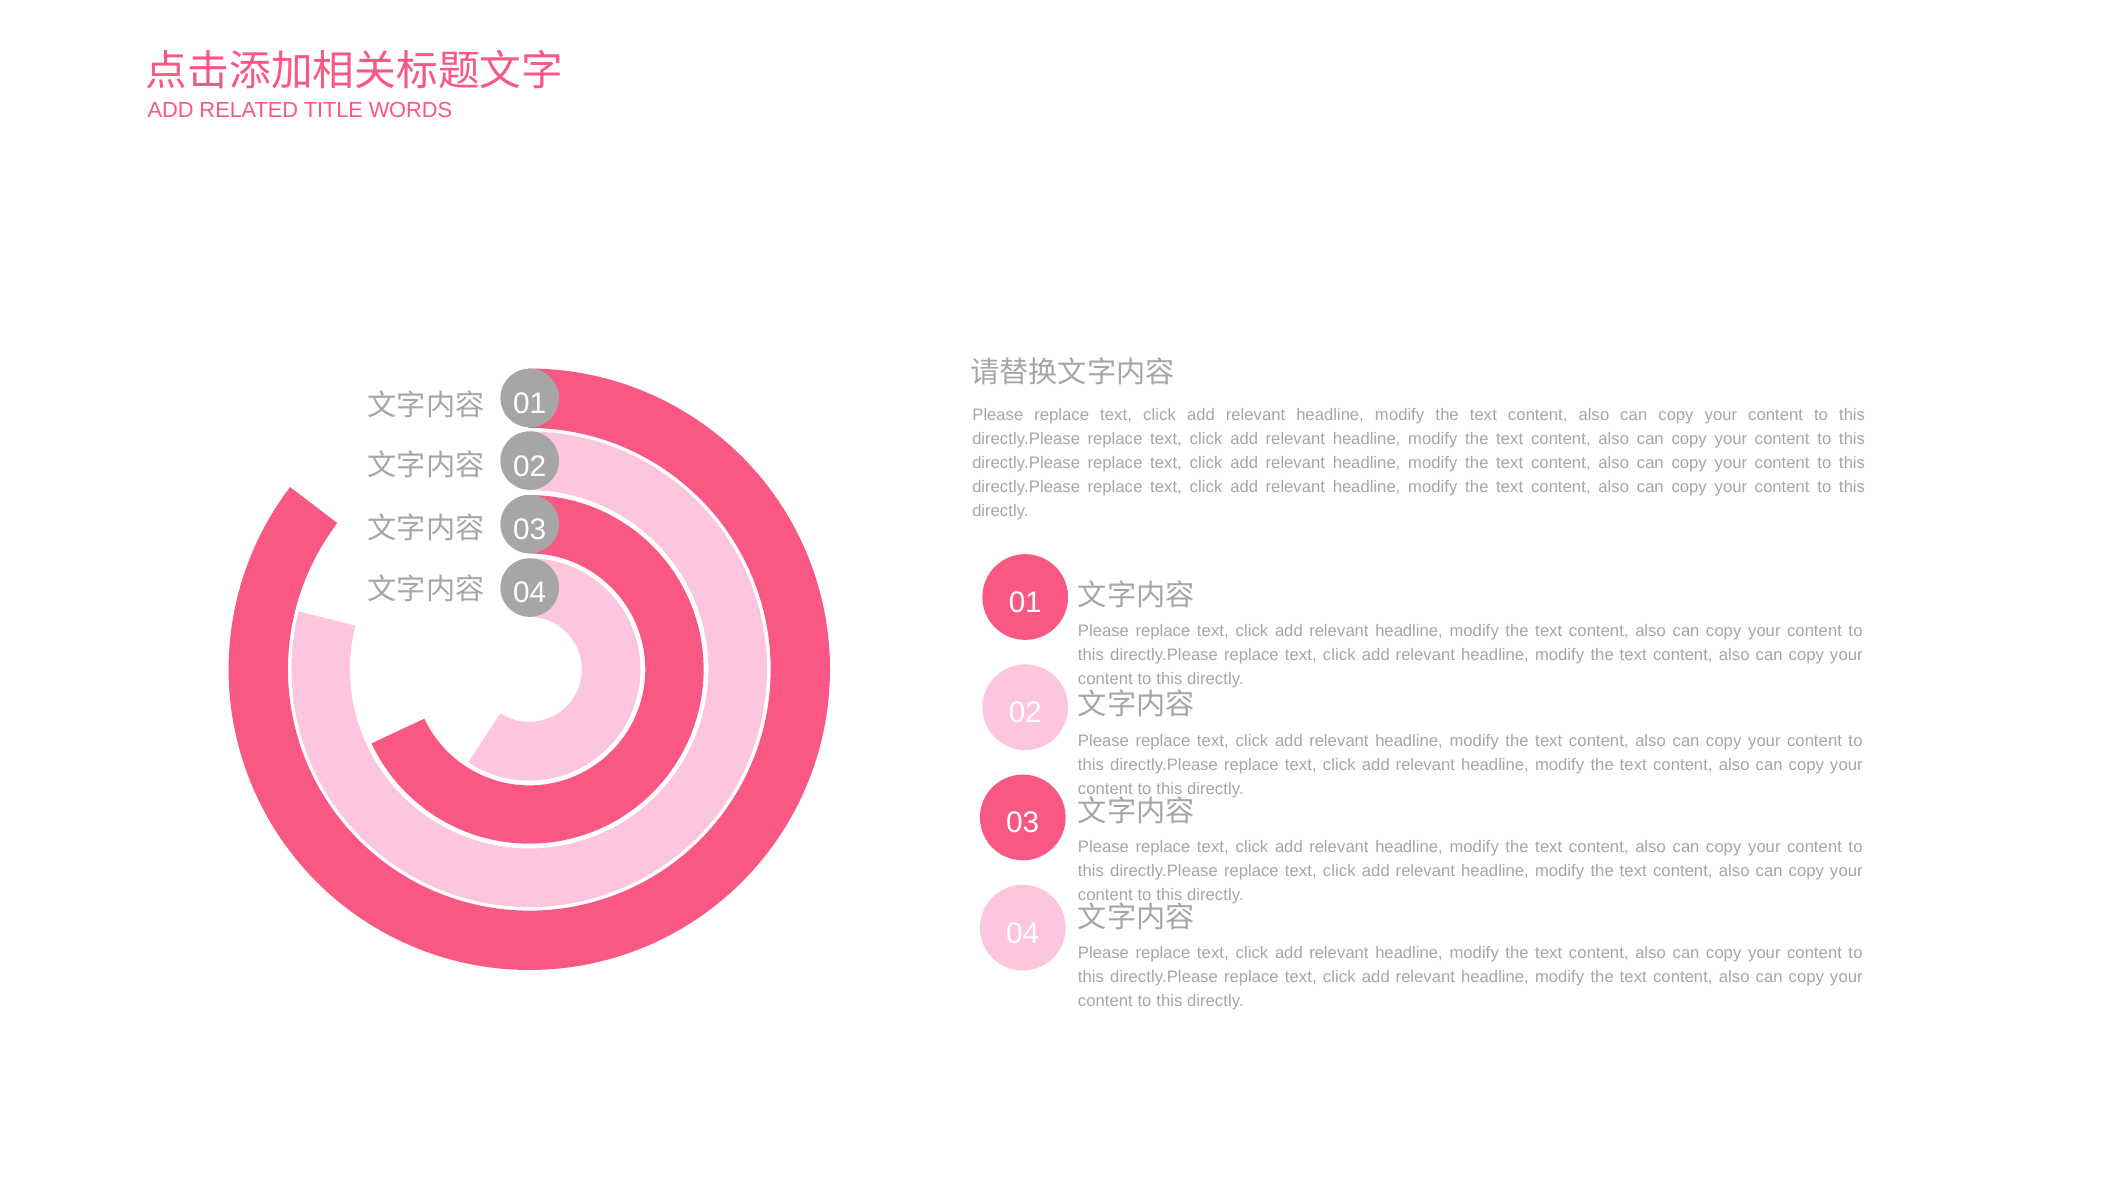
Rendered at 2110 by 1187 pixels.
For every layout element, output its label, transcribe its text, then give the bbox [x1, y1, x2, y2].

text_box Please replace text, click add relevant headline, modify the text content, also can copy your content to this directly.Please replace text, click add relevant headline, modify the text content, also can copy your content to this directly. [1077, 937, 1864, 1010]
text_box 文字内容 [1077, 569, 1251, 611]
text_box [228, 368, 830, 971]
text_box 文字内容 [1077, 688, 1251, 721]
text_box 02 [981, 663, 1070, 752]
text_box 04 [978, 883, 1067, 972]
text_box ADD RELATED TITLE WORDS [147, 96, 453, 123]
text_box Please replace text, click add relevant headline, modify the text content, also can copy your content to this directly.Please replace text, click add relevant headline, modify the text content, also can copy your content to this directly. [1077, 725, 1864, 798]
text_box 文字内容 [1077, 798, 1251, 827]
text_box Please replace text, click add relevant headline, modify the text content, also can copy your content to this directly.Please replace text, click add relevant headline, modify the text content, also can copy your content to this directly. [1077, 615, 1864, 688]
text_box 01 [981, 553, 1070, 641]
text_box Please replace text, click add relevant headline, modify the text content, also can copy your content to this directly.Please replace text, click add relevant headline, modify the text content, also can copy your content to this directly.Please replace text, click add relevant headline, modify the text content, also can copy your content to this directly.Please replace text, click add relevant headline, modify the text content, also can copy your content to this directly. [972, 399, 1867, 520]
text_box 03 [978, 773, 1067, 862]
text_box 文字内容 [1077, 904, 1251, 933]
text_box Please replace text, click add relevant headline, modify the text content, also can copy your content to this directly.Please replace text, click add relevant headline, modify the text content, also can copy your content to this directly. [1077, 831, 1864, 904]
text_box 点击添加相关标题文字 [145, 43, 564, 95]
text_box 请替换文字内容 [970, 346, 1209, 389]
